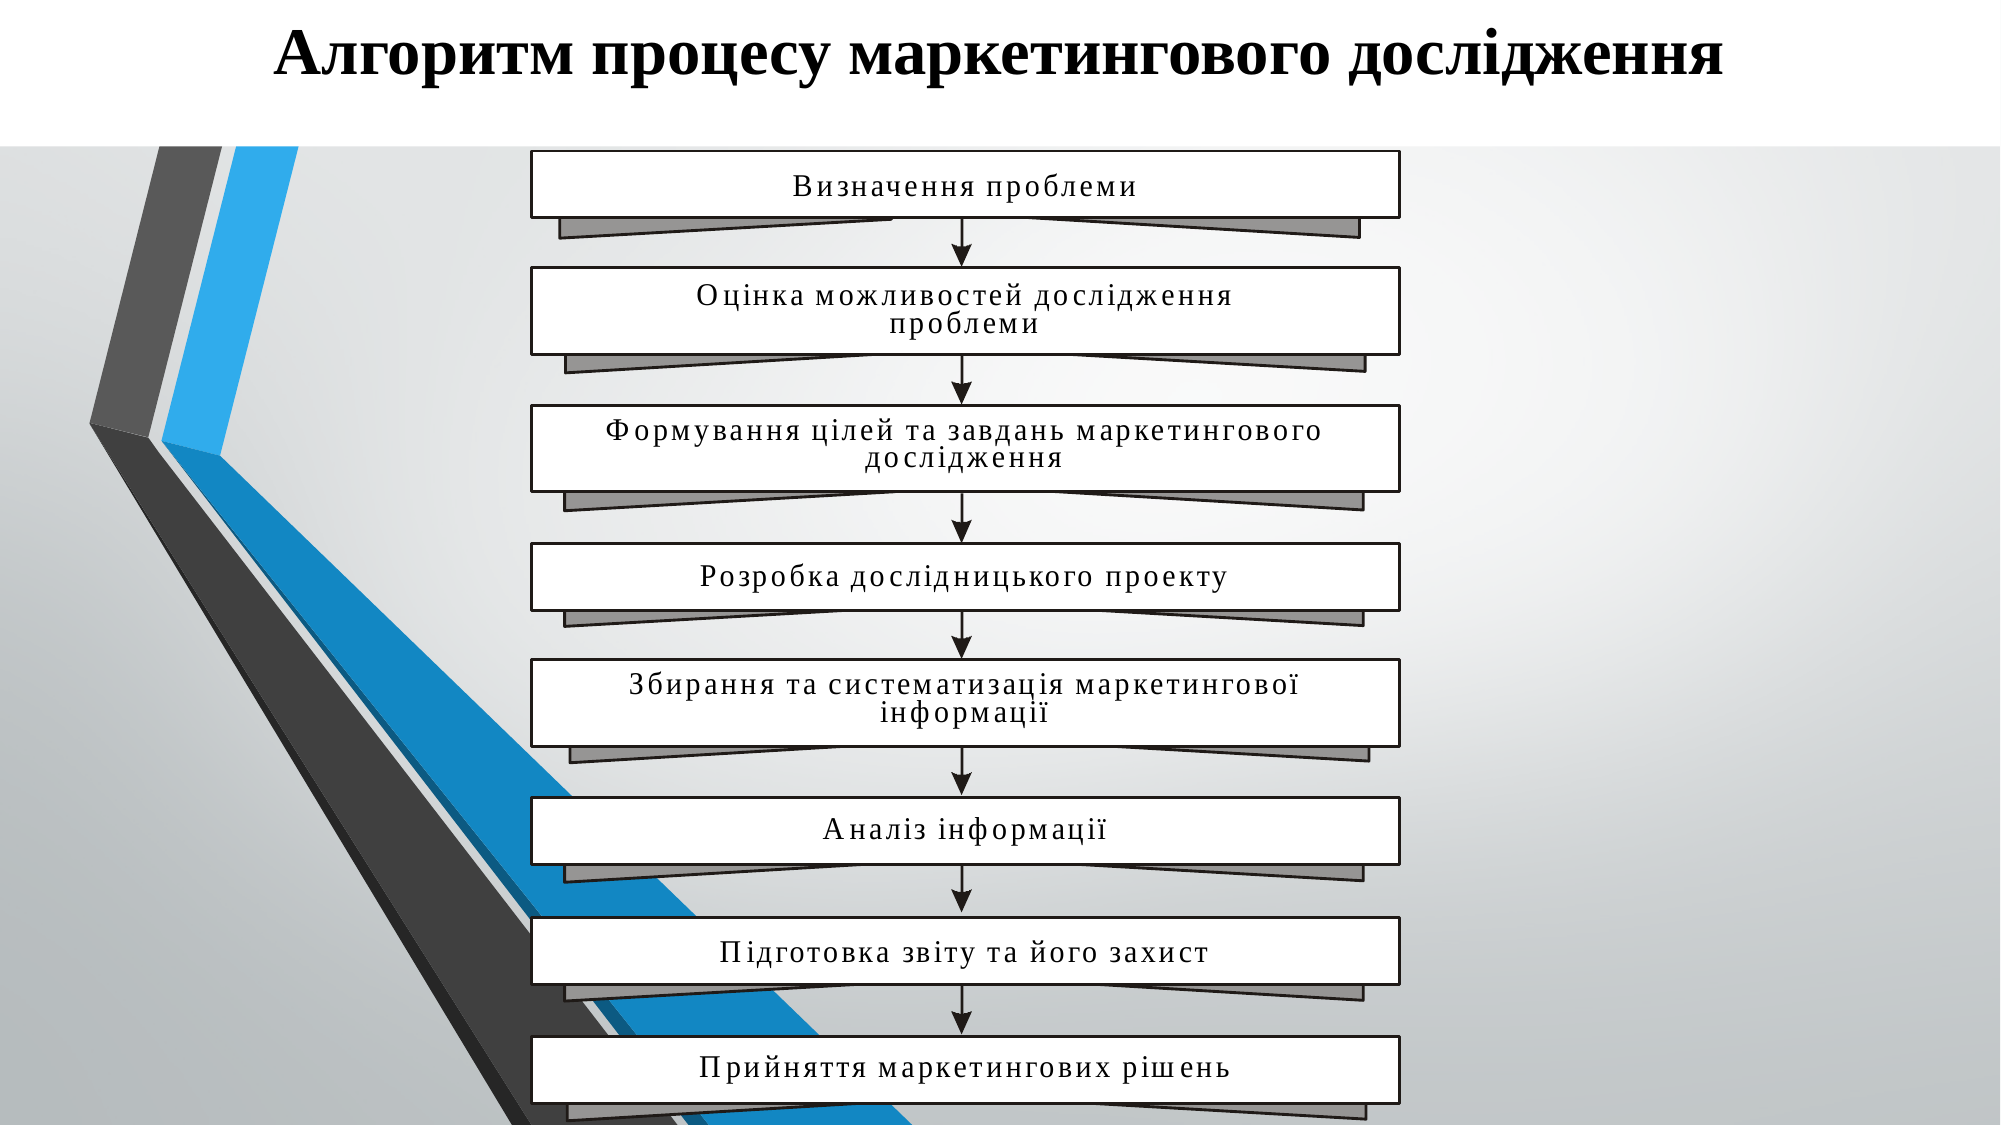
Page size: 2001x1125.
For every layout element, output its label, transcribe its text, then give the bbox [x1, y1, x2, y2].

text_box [525, 146, 1405, 1125]
title Алгоритм процесу маркетингового дослідження [0, 0, 2000, 147]
